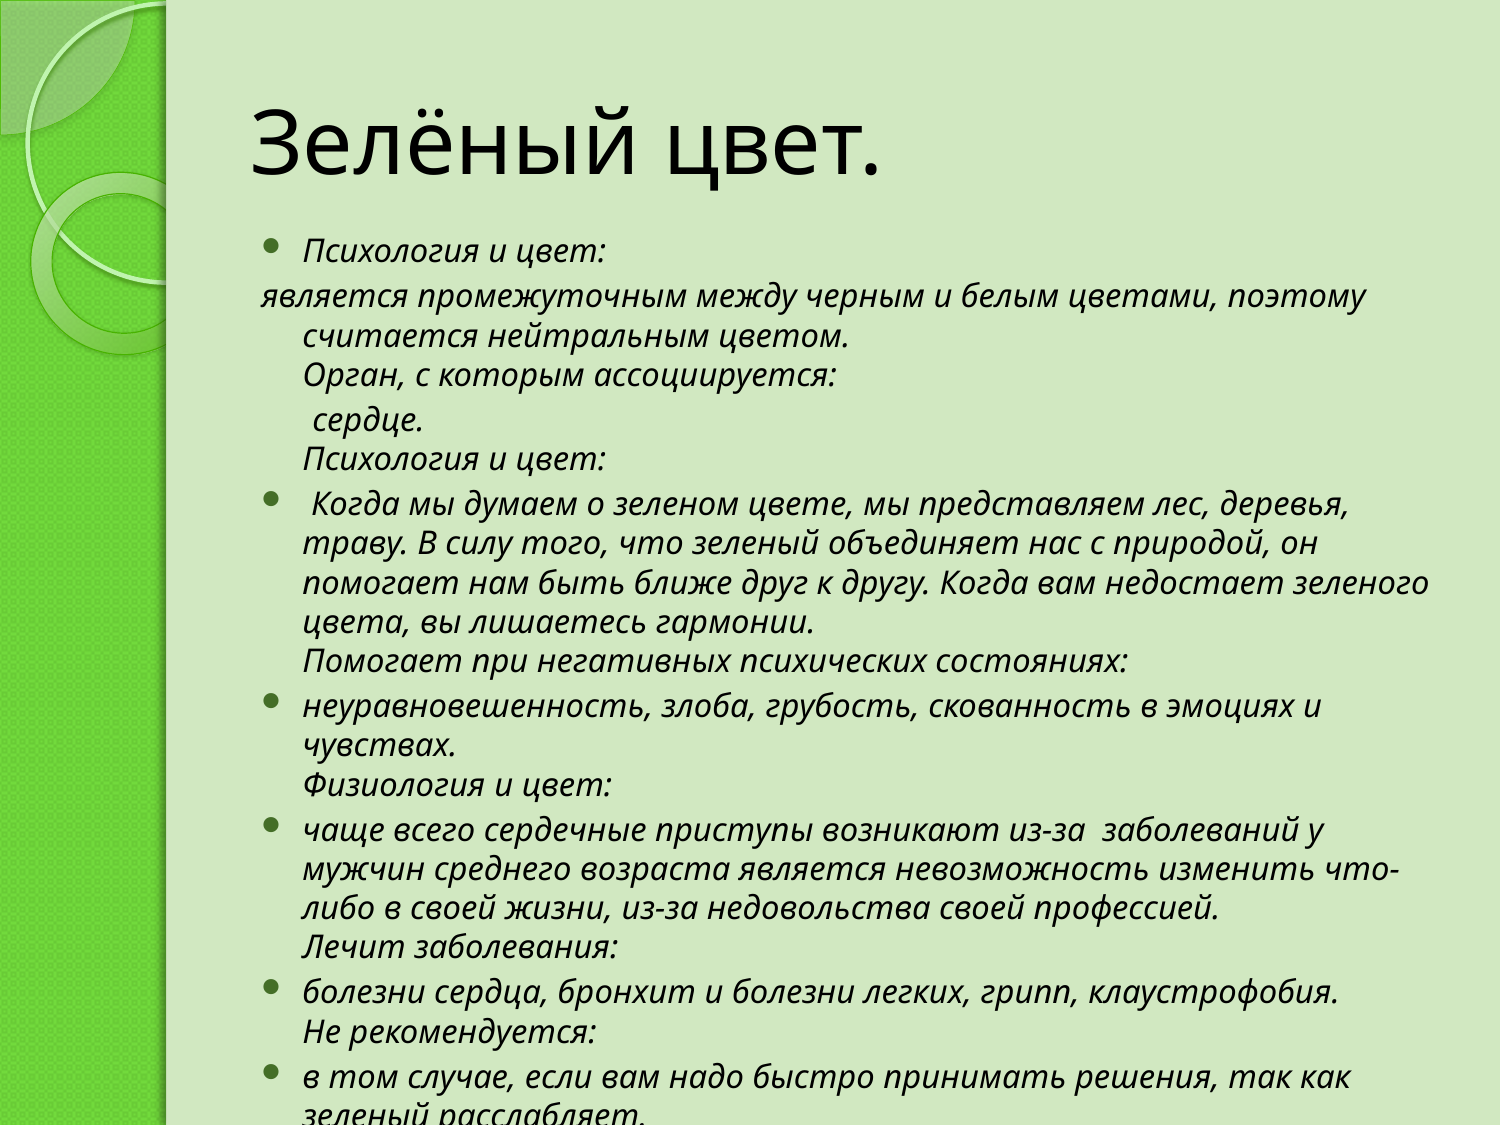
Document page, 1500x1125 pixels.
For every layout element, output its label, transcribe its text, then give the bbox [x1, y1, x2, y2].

title Зелёный цвет. [235, 45, 1466, 233]
list Психология и цвет: является промежуточным между черным и белым цветами, поэтому считается нейтральным цветом. Орган, с которым ассоциируется: сердце. Психология и цвет: Когда мы думаем о зеленом цвете, мы представляем лес, деревья, траву. В силу того, что зеленый объединяет нас с природой, он помогает нам быть ближе друг к другу. Когда вам недостает зеленого цвета, вы лишаетесь гармонии. Помогает при негативных психических состояниях: неуравновешенность, злоба, грубость, скованность в эмоциях и чувствах. Физиология и цвет: чаще всего сердечные приступы возникают из-за заболеваний у мужчин среднего возраста является невозможность изменить что-либо в своей жизни, из-за недовольства своей профессией. Лечит заболевания: болезни сердца, бронхит и болезни легких, грипп, клаустрофобия. Не рекомендуется: в том случае, если вам надо быстро принимать решения, так как зеленый расслабляет. [234, 222, 1465, 1125]
